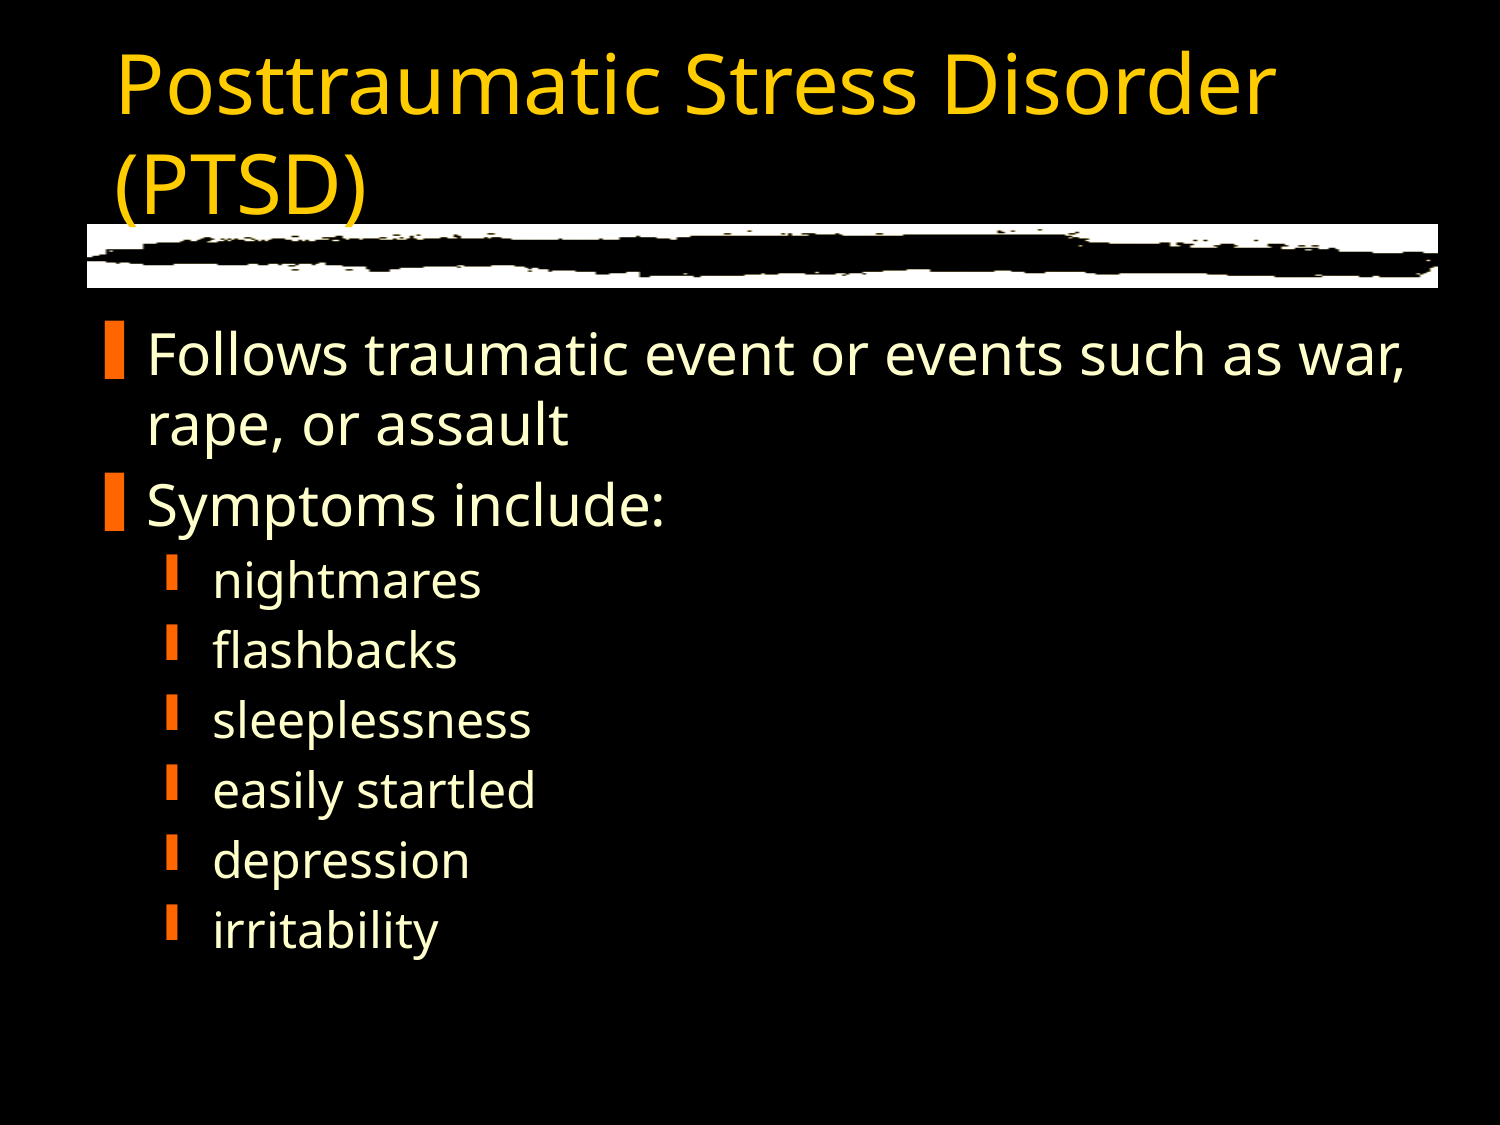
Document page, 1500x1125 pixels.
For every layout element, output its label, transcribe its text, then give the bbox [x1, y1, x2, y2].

list Follows traumatic event or events such as war, rape, or assault Symptoms include: nightmares flashbacks sleeplessness easily startled depression irritability [74, 309, 1451, 994]
title Posttraumatic Stress Disorder (PTSD) [99, 37, 1426, 226]
